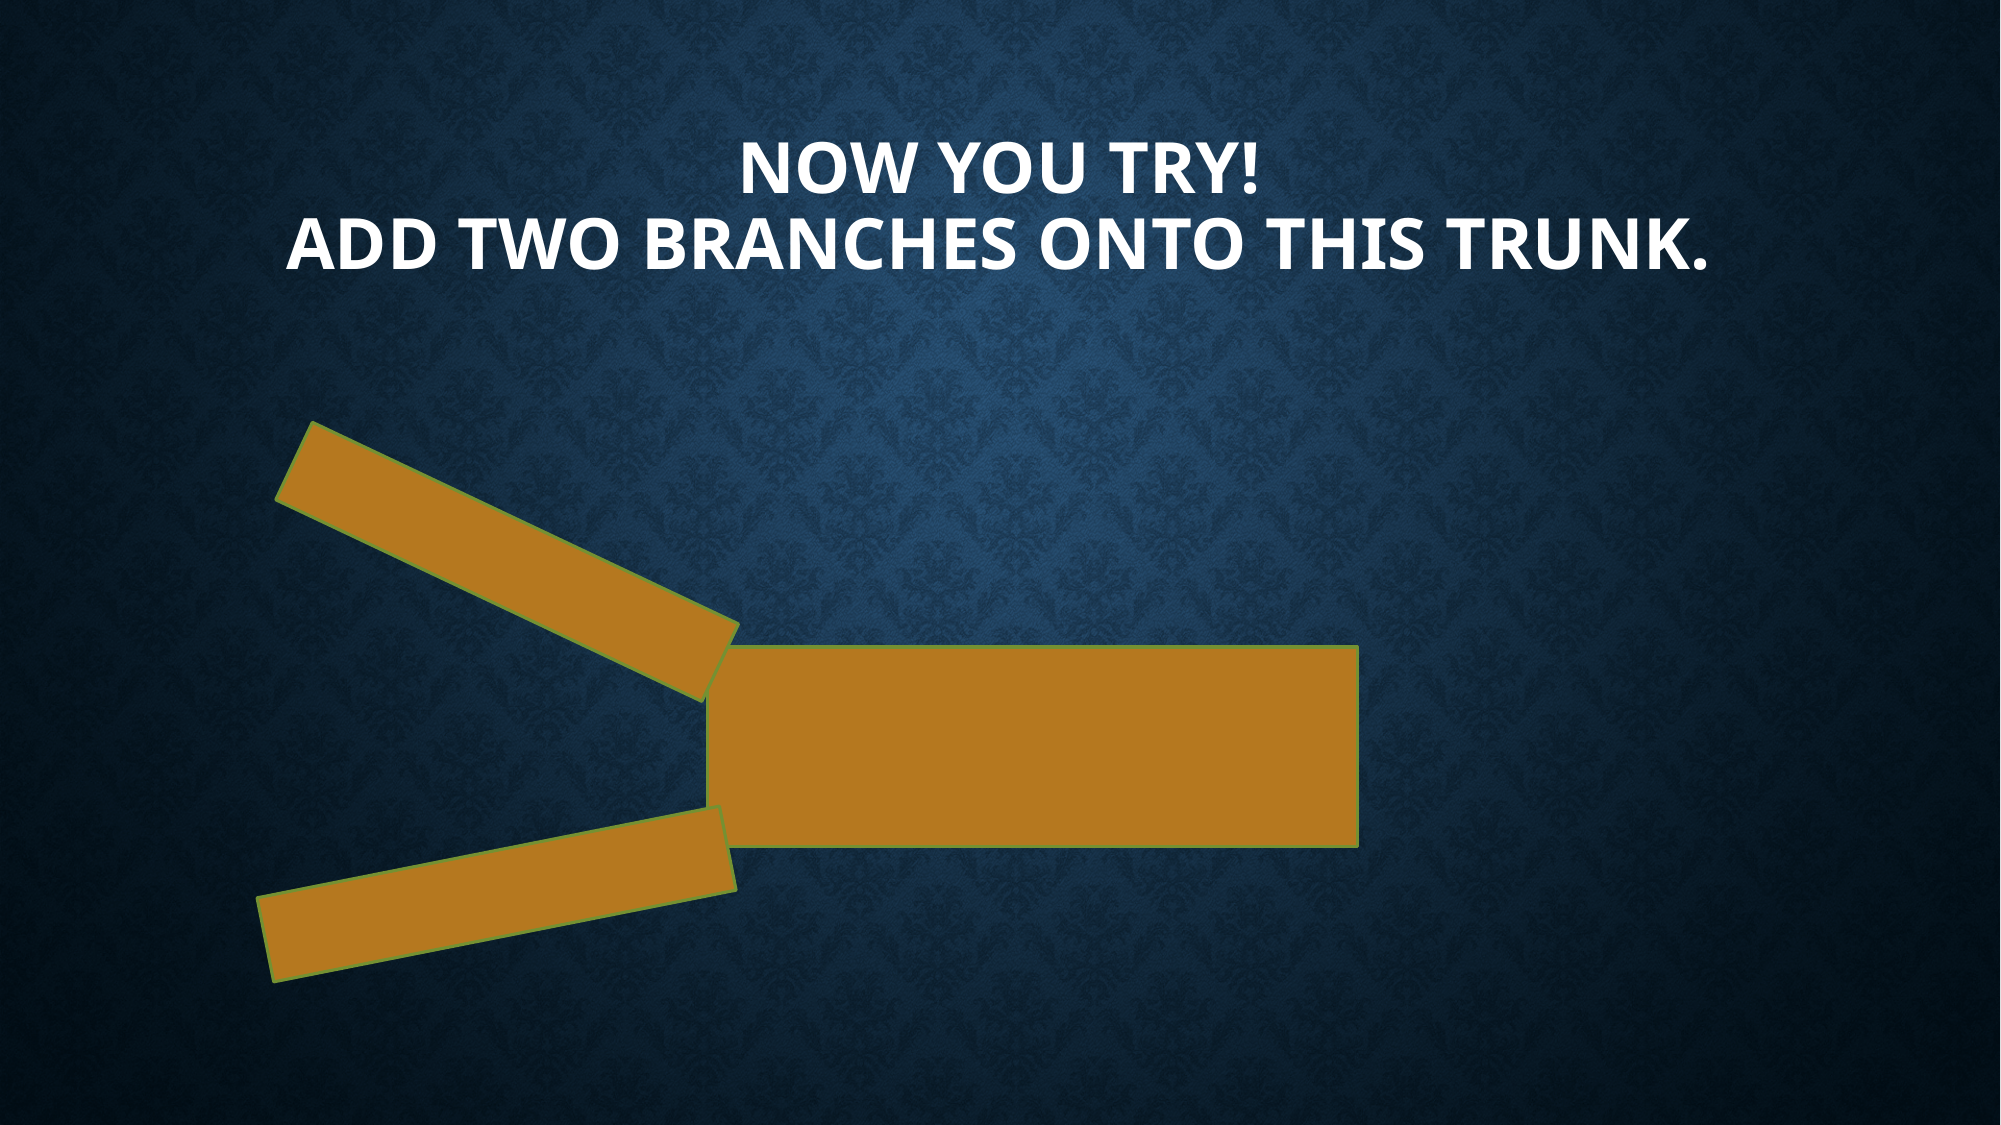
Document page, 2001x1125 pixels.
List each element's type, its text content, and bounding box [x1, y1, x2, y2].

title Now you try! Add two branches onto this trunk. [149, 99, 1849, 318]
text_box we went and flew the kite [706, 645, 1359, 848]
text_box [274, 420, 740, 703]
text_box [255, 804, 738, 984]
